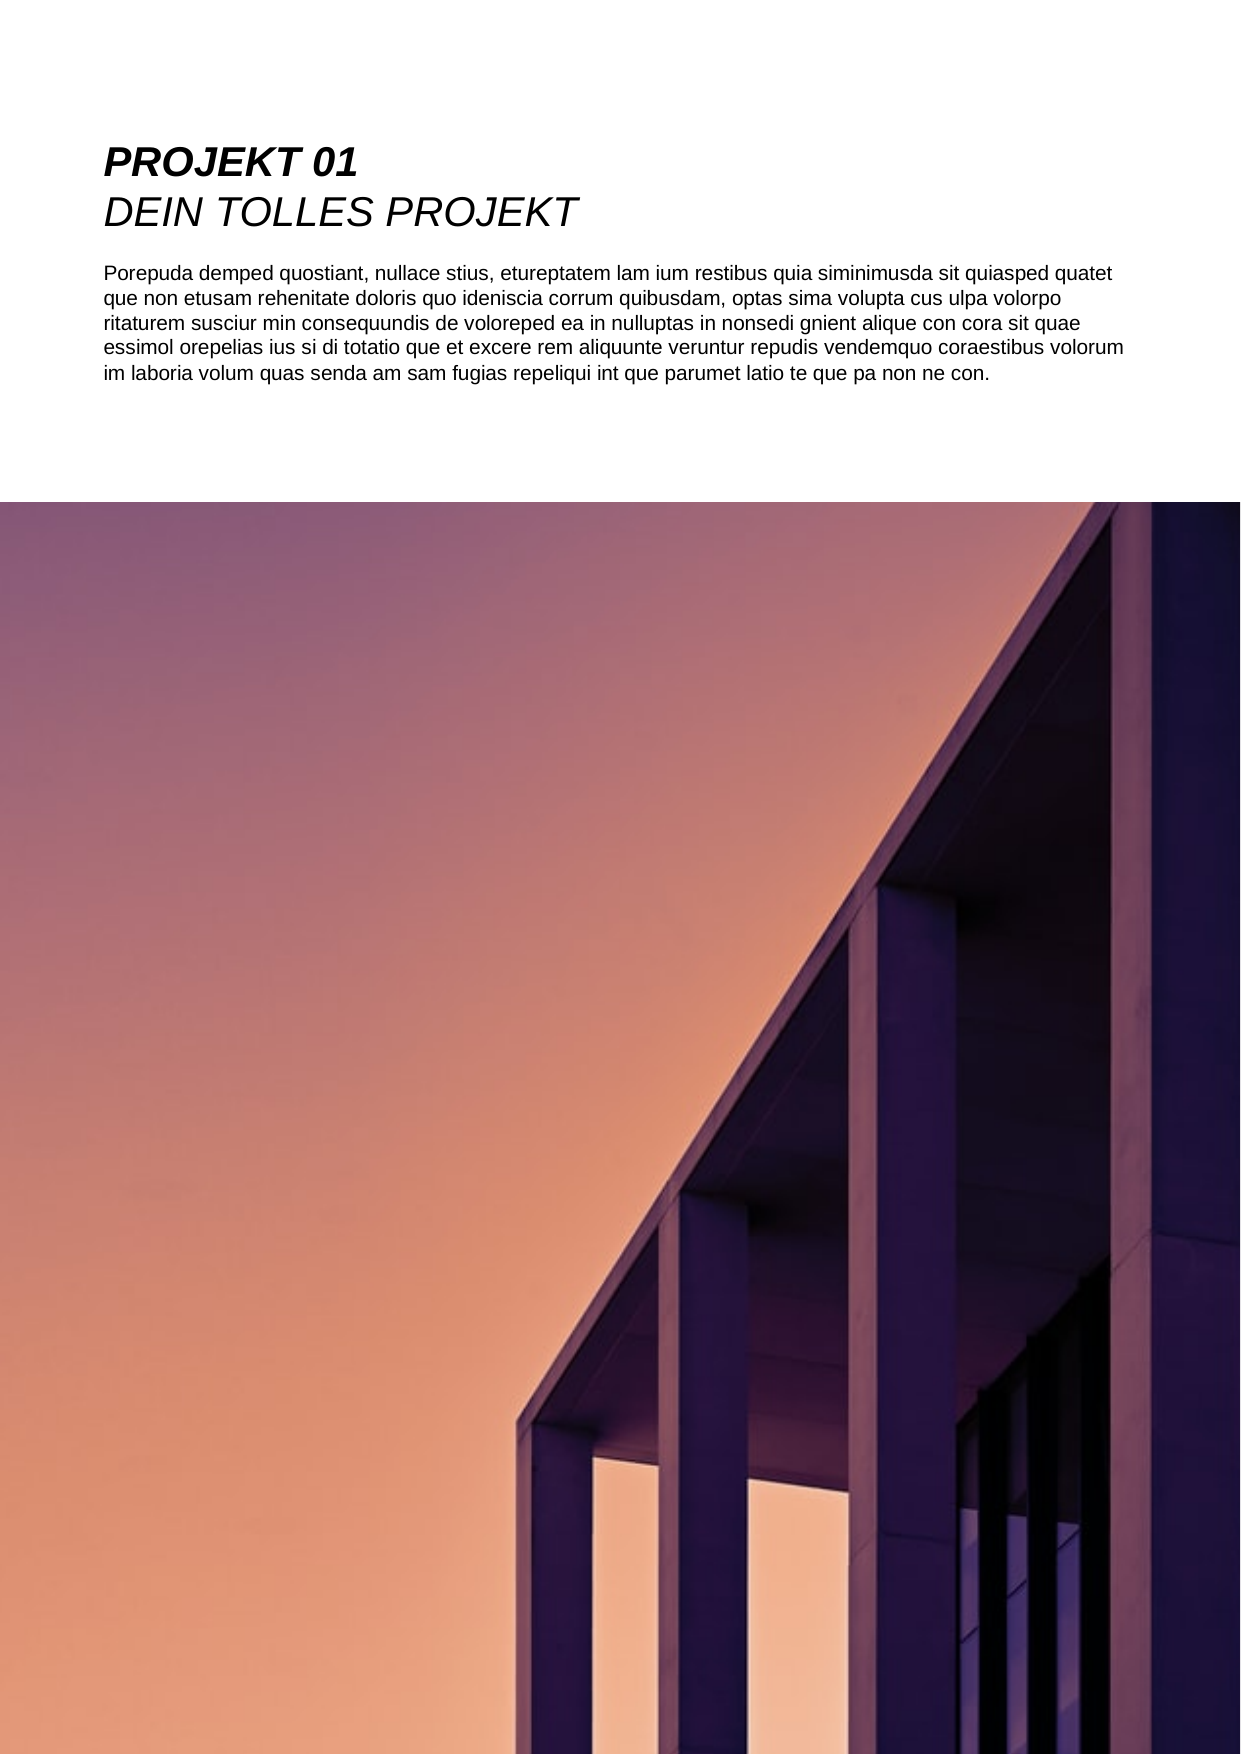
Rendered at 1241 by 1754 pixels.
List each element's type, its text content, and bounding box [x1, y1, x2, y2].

text_box PROJEKT 01 DEIN TOLLES PROJEKT Porepuda demped quostiant, nullace stius, etureptatem lam ium restibus quia siminimusda sit quiasped quatet que non etusam rehenitate doloris quo ideniscia corrum quibusdam, optas sima volupta cus ulpa volorpo ritaturem susciur min consequundis de voloreped ea in nulluptas in nonsedi gnient alique con cora sit quae essimol orepelias ius si di totatio que et excere rem aliquunte veruntur repudis vendemquo coraestibus volorum im laboria volum quas senda am sam fugias repeliqui int que parumet latio te que pa non ne con. [88, 126, 1152, 401]
picture [0, 501, 1241, 1754]
